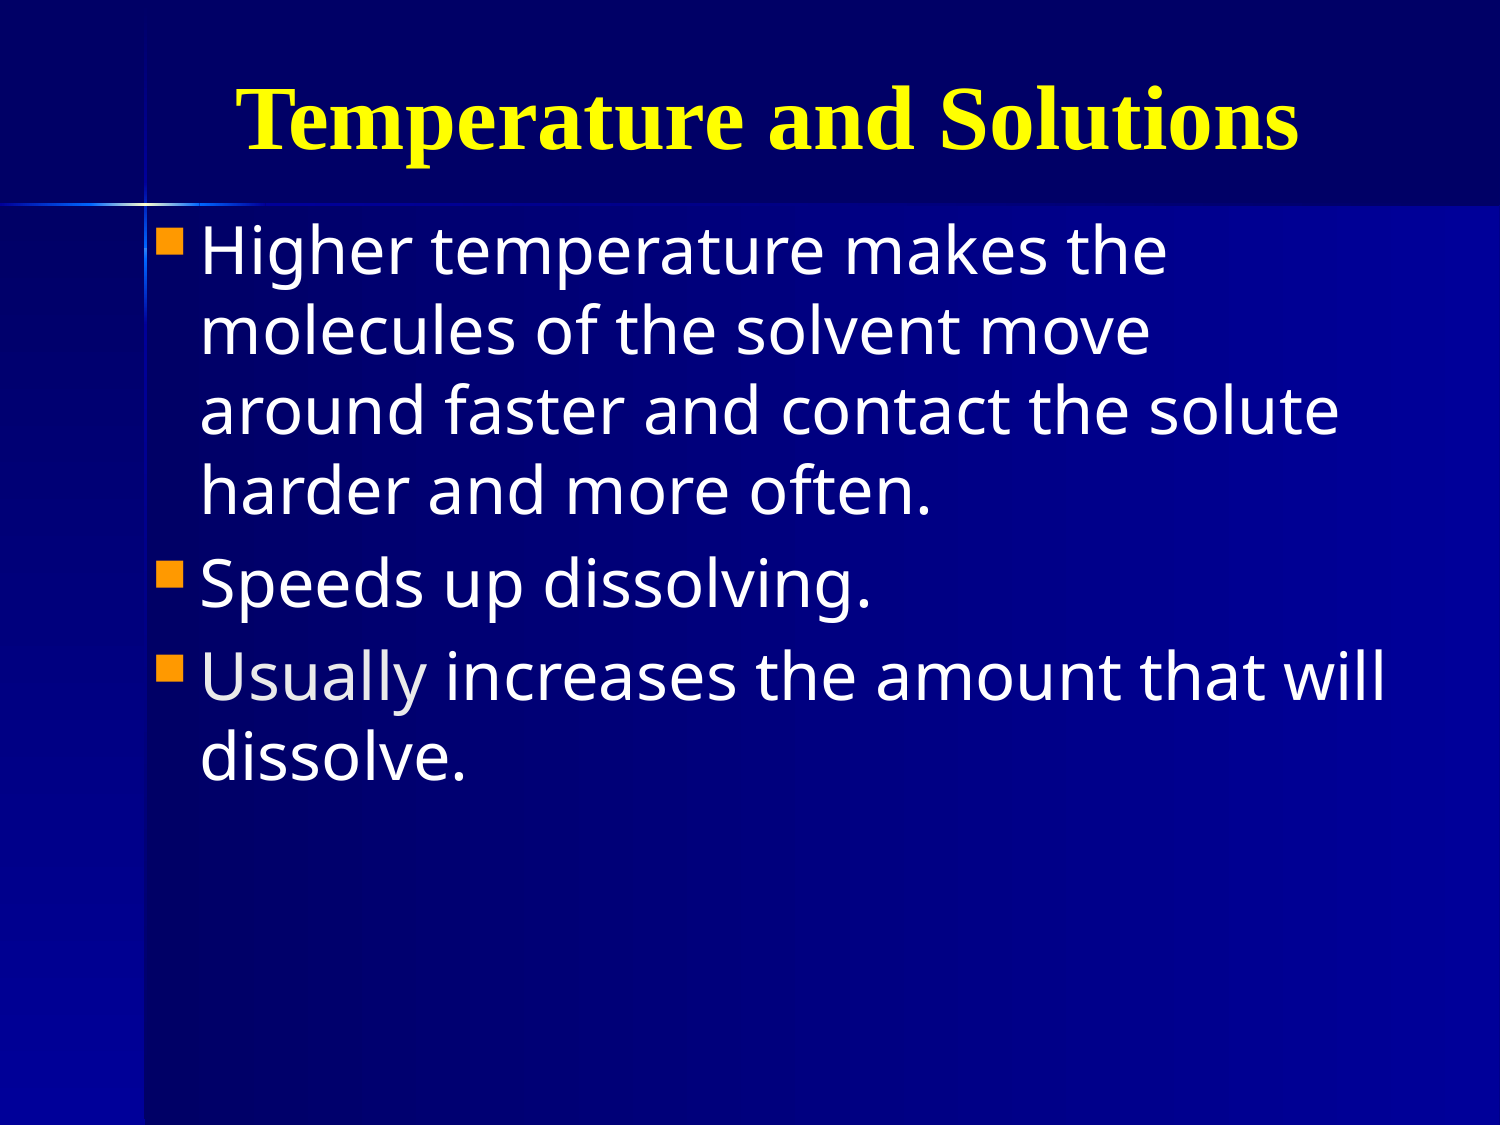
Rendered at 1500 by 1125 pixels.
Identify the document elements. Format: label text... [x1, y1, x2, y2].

list Higher temperature makes the molecules of the solvent move around faster and contact the solute harder and more often. Speeds up dissolving. Usually increases the amount that will dissolve. [137, 199, 1413, 1001]
title Temperature and Solutions [149, 49, 1388, 199]
